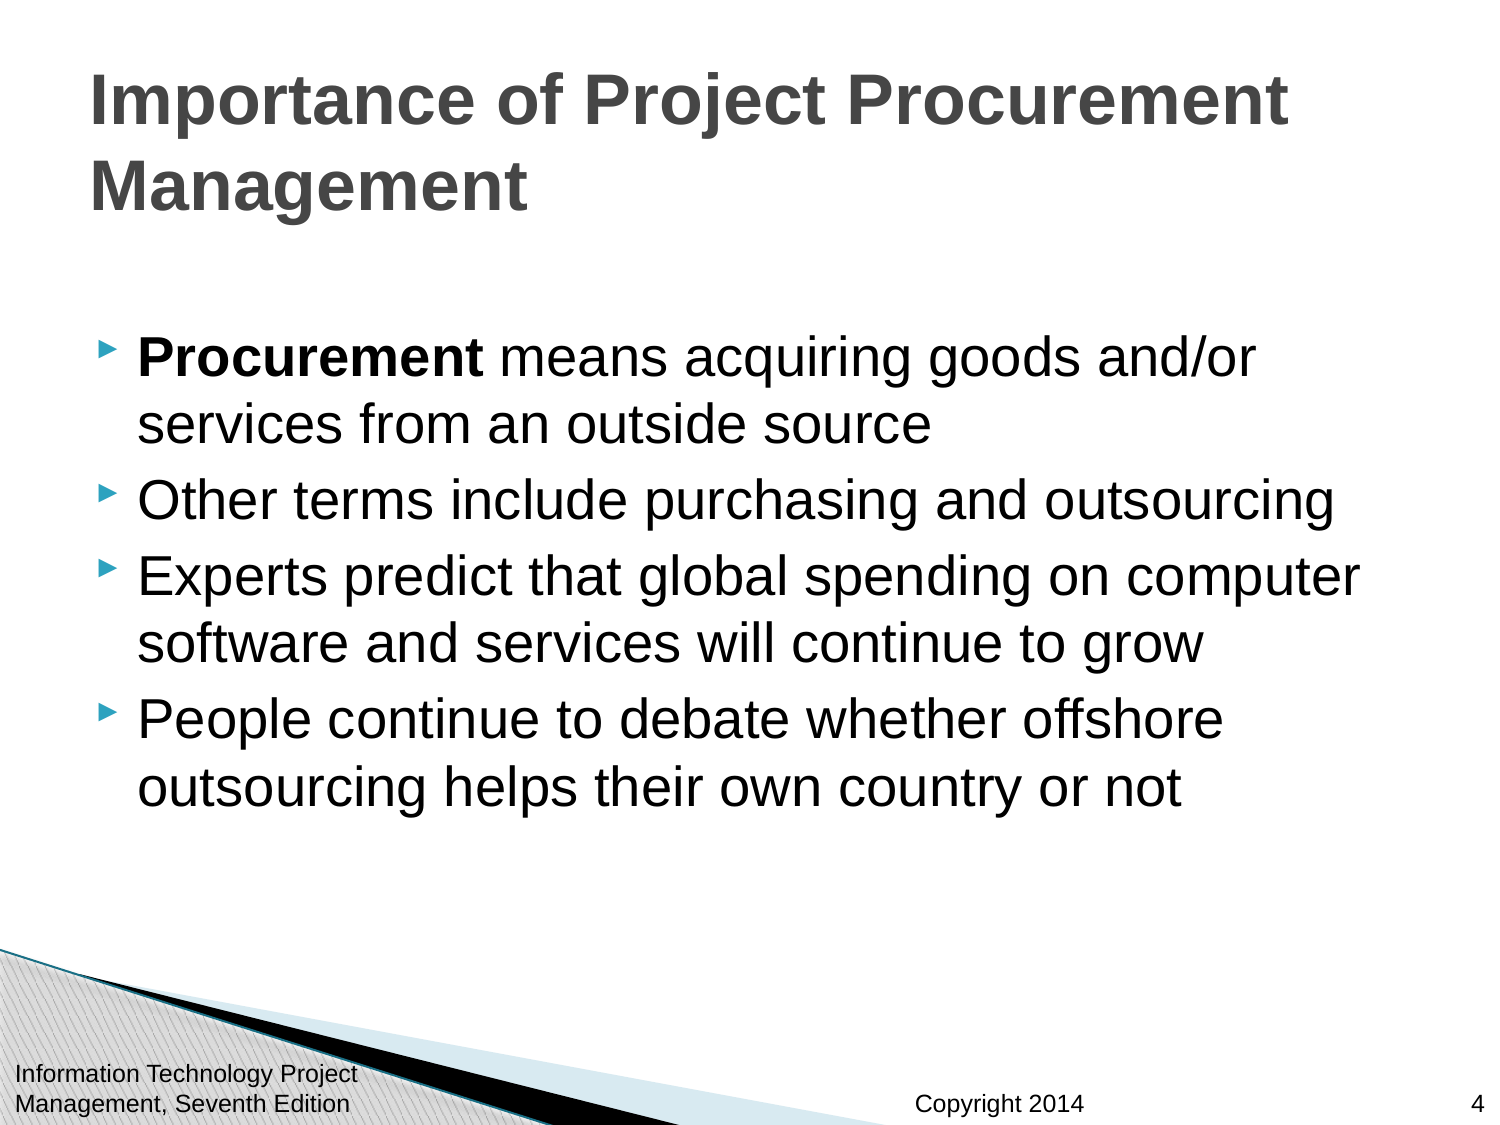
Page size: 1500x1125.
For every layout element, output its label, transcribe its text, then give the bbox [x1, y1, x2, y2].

slide_number 4 [1408, 1065, 1500, 1125]
title Importance of Project Procurement Management [75, 45, 1425, 233]
footer Information Technology Project Management, Seventh Edition [0, 1065, 425, 1125]
list Procurement means acquiring goods and/or services from an outside source Other terms include purchasing and outsourcing Experts predict that global spending on computer software and services will continue to grow People continue to debate whether offshore outsourcing helps their own country or not [62, 312, 1451, 1013]
